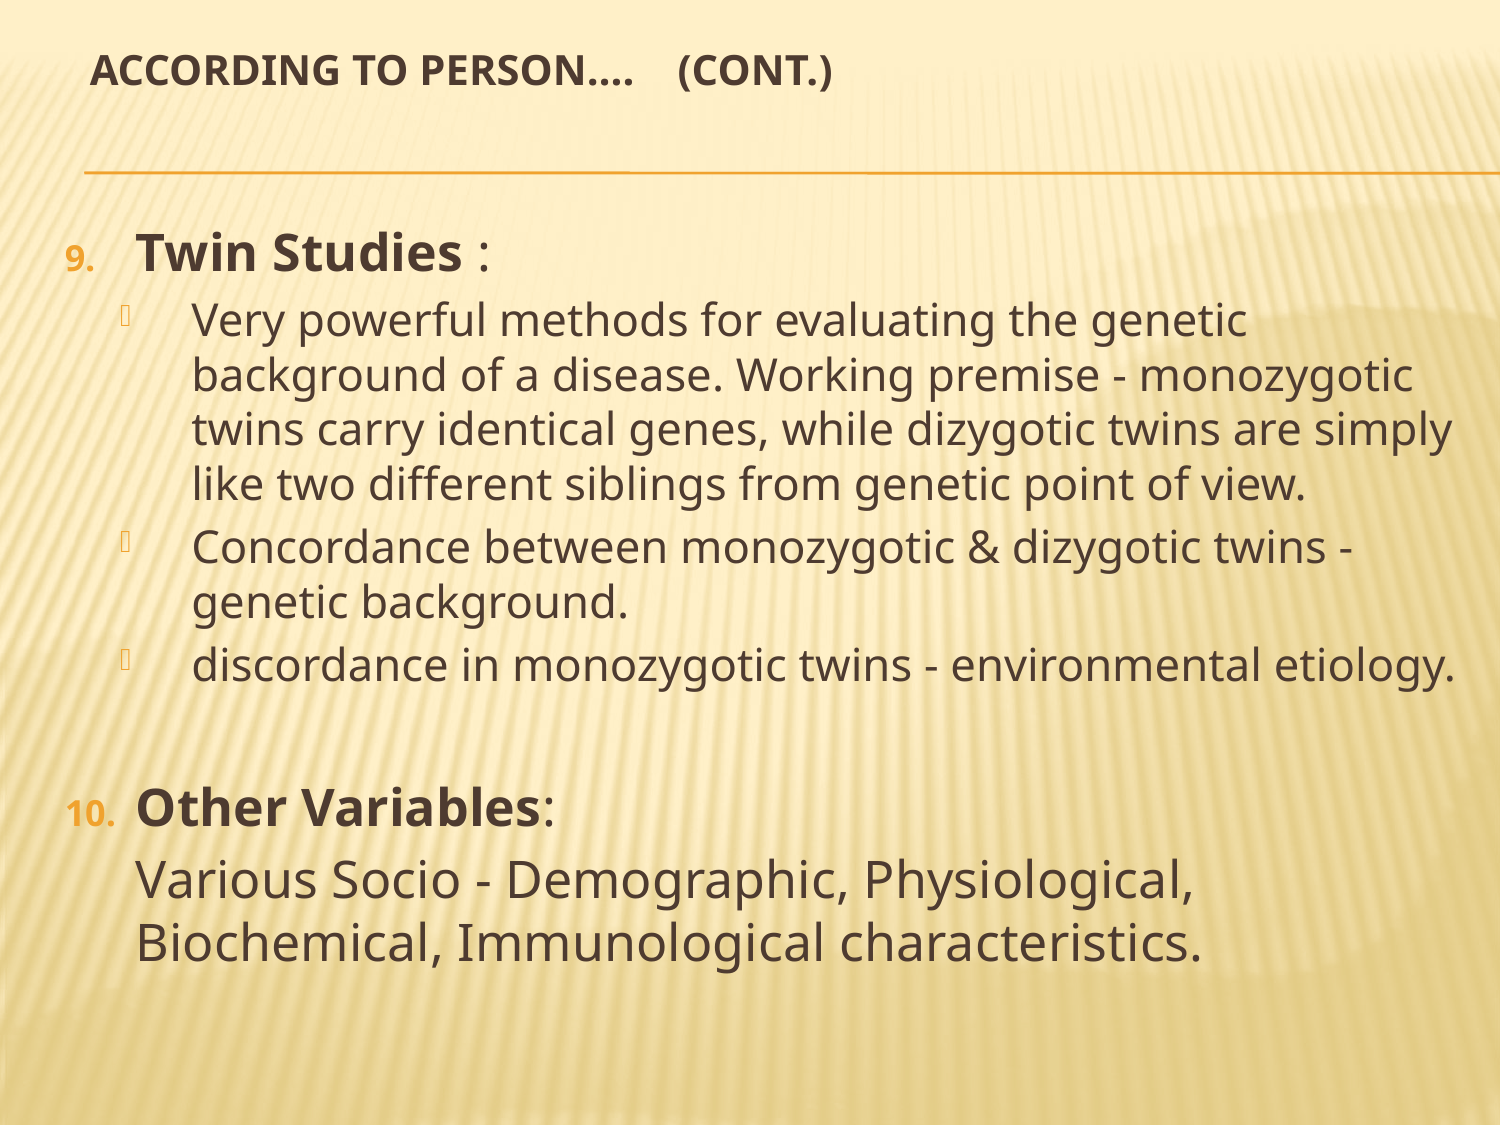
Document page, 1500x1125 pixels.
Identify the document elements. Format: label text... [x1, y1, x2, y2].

list Twin Studies : Very powerful methods for evaluating the genetic background of a disease. Working premise - monozygotic twins carry identical genes, while dizygotic twins are simply like two different siblings from genetic point of view. Concordance between monozygotic & dizygotic twins - genetic background. discordance in monozygotic twins - environmental etiology. Other Variables: Various Socio - Demographic, Physiological, Biochemical, Immunological characteristics. [50, 212, 1475, 1088]
title according to Person…. (Cont.) [75, 0, 1500, 138]
